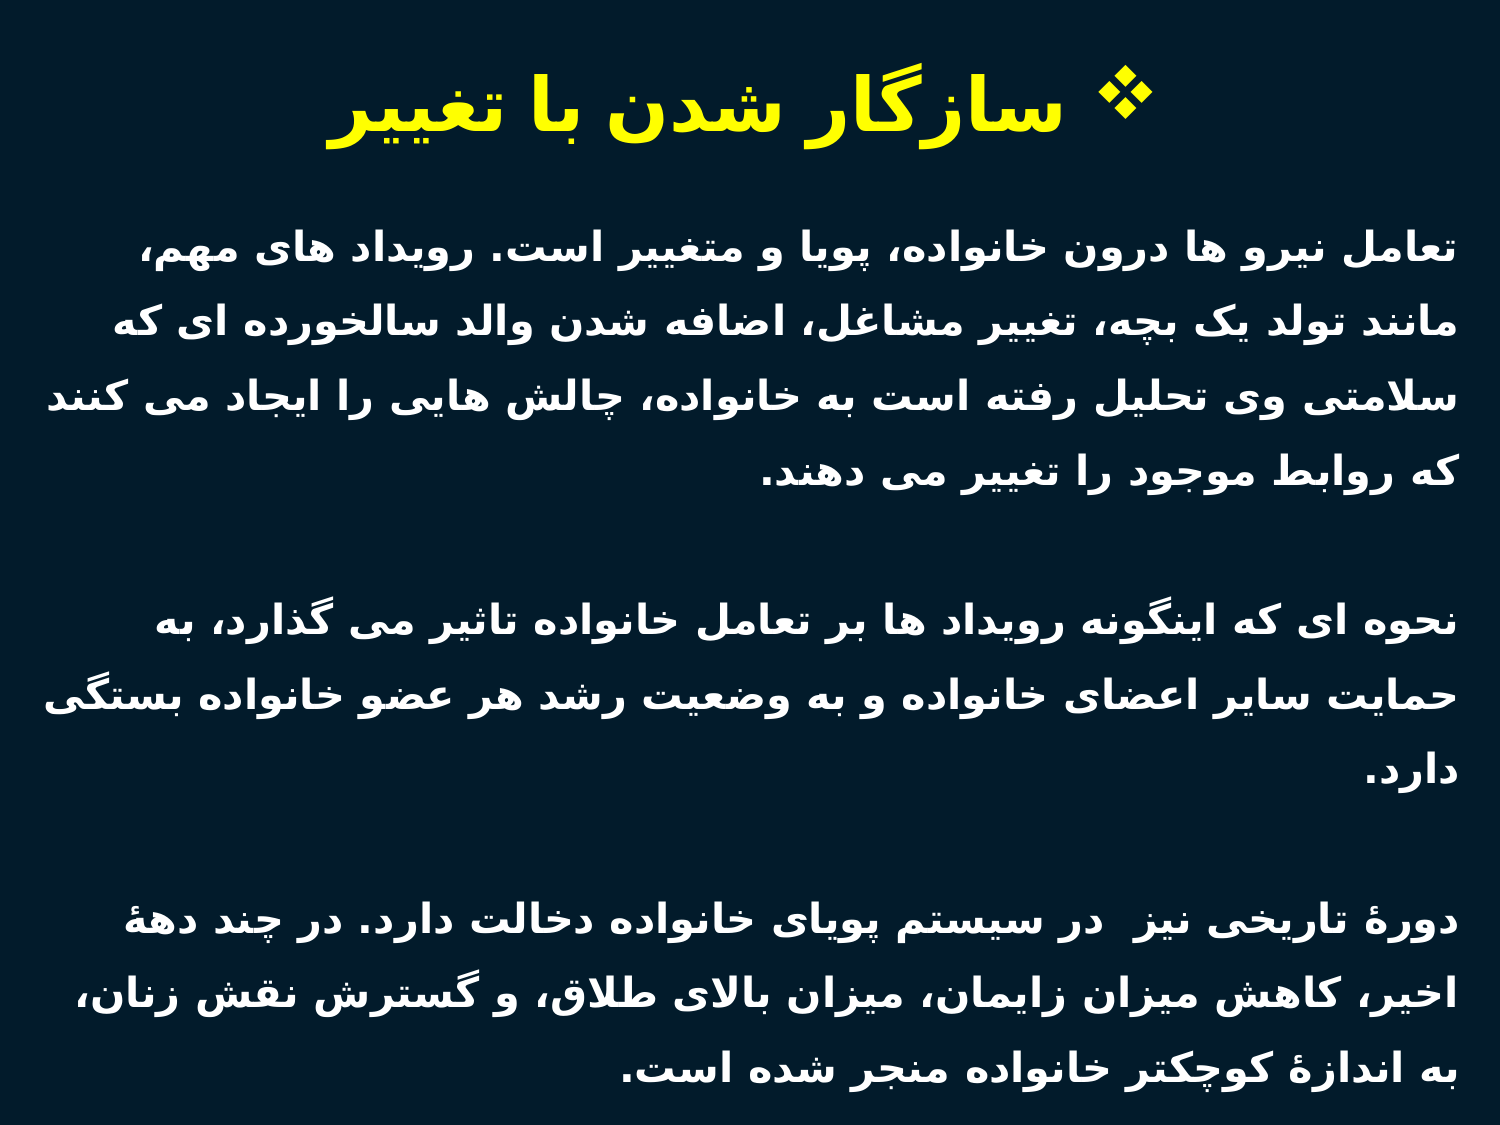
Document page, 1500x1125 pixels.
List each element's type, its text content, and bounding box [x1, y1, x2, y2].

title سازگار شدن با تغییر [75, 37, 1425, 155]
list تعامل نیرو ها درون خانواده، پویا و متغییر است. رویداد های مهم، مانند تولد یک بچه، تغییر مشاغل، اضافه شدن والد سالخورده ای که سلامتی وی تحلیل رفته است به خانواده، چالش هایی را ایجاد می کنند که روابط موجود را تغییر می دهند. نحوه ای که اینگونه رویداد ها بر تعامل خانواده تاثیر می گذارد، به حمایت سایر اعضای خانواده و به وضعیت رشد هر عضو خانواده بستگی دارد. دورۀ تاریخی نیز در سیستم پویای خانواده دخالت دارد. در چند دهۀ اخیر، کاهش میزان زایمان، میزان بالای طلاق، و گسترش نقش زنان، به اندازۀ کوچکتر خانواده منجر شده است. [24, 187, 1475, 1100]
slide_number 37 [1417, 1068, 1494, 1114]
